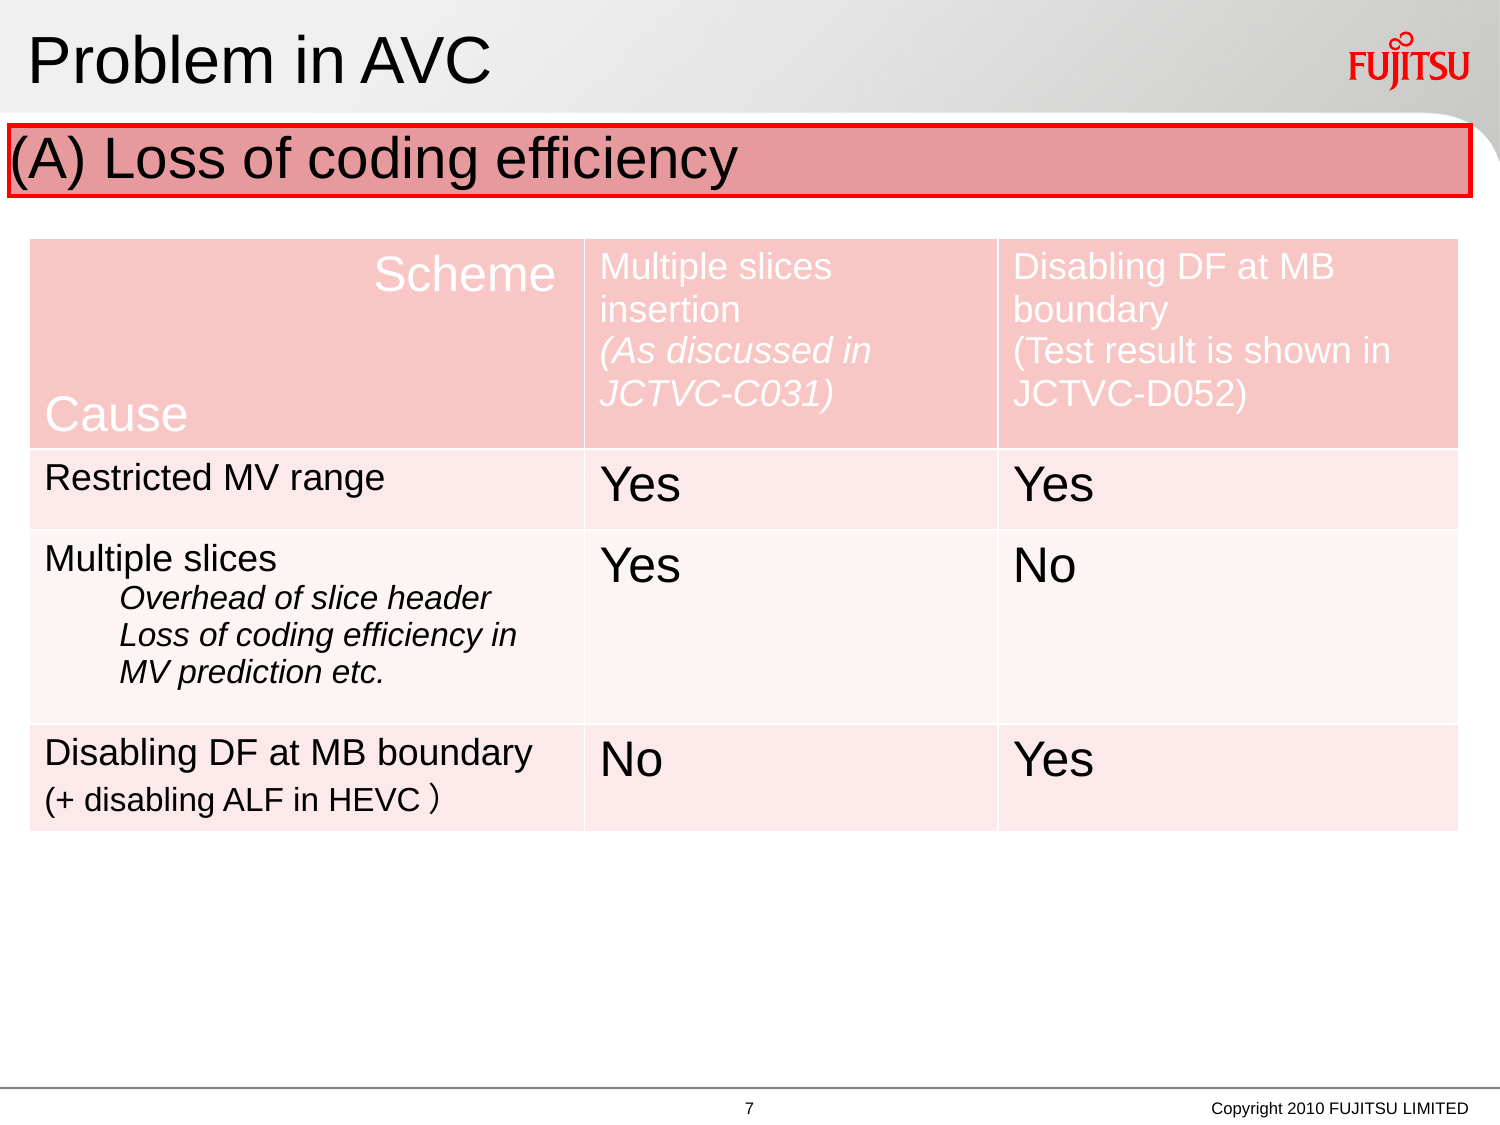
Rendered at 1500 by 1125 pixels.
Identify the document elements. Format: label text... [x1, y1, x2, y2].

table_header Multiple slices insertion (As discussed in JCTVC-C031) [585, 239, 997, 448]
footer Copyright 2010 FUJITSU LIMITED [809, 1091, 1470, 1125]
table_cell No [585, 725, 997, 831]
table_cell Yes [999, 450, 1458, 529]
table_cell Multiple slices Overhead of slice header Loss of coding efficiency in MV prediction etc. [30, 531, 584, 723]
table_cell Yes [585, 450, 997, 529]
table_header Scheme Cause [30, 239, 584, 448]
picture [0, 0, 1500, 176]
slide_number 6 [705, 1091, 795, 1125]
table_cell Yes [999, 725, 1458, 831]
list (A) Loss of coding efficiency [9, 125, 1471, 197]
table_cell Restricted MV range [30, 450, 584, 529]
table_cell Disabling DF at MB boundary (+ disabling ALF in HEVC） [30, 725, 584, 831]
table_cell No [999, 531, 1458, 723]
table_cell Yes [585, 531, 997, 723]
table_header Disabling DF at MB boundary (Test result is shown in JCTVC-D052) [999, 239, 1458, 448]
title Problem in AVC [27, 0, 1318, 114]
